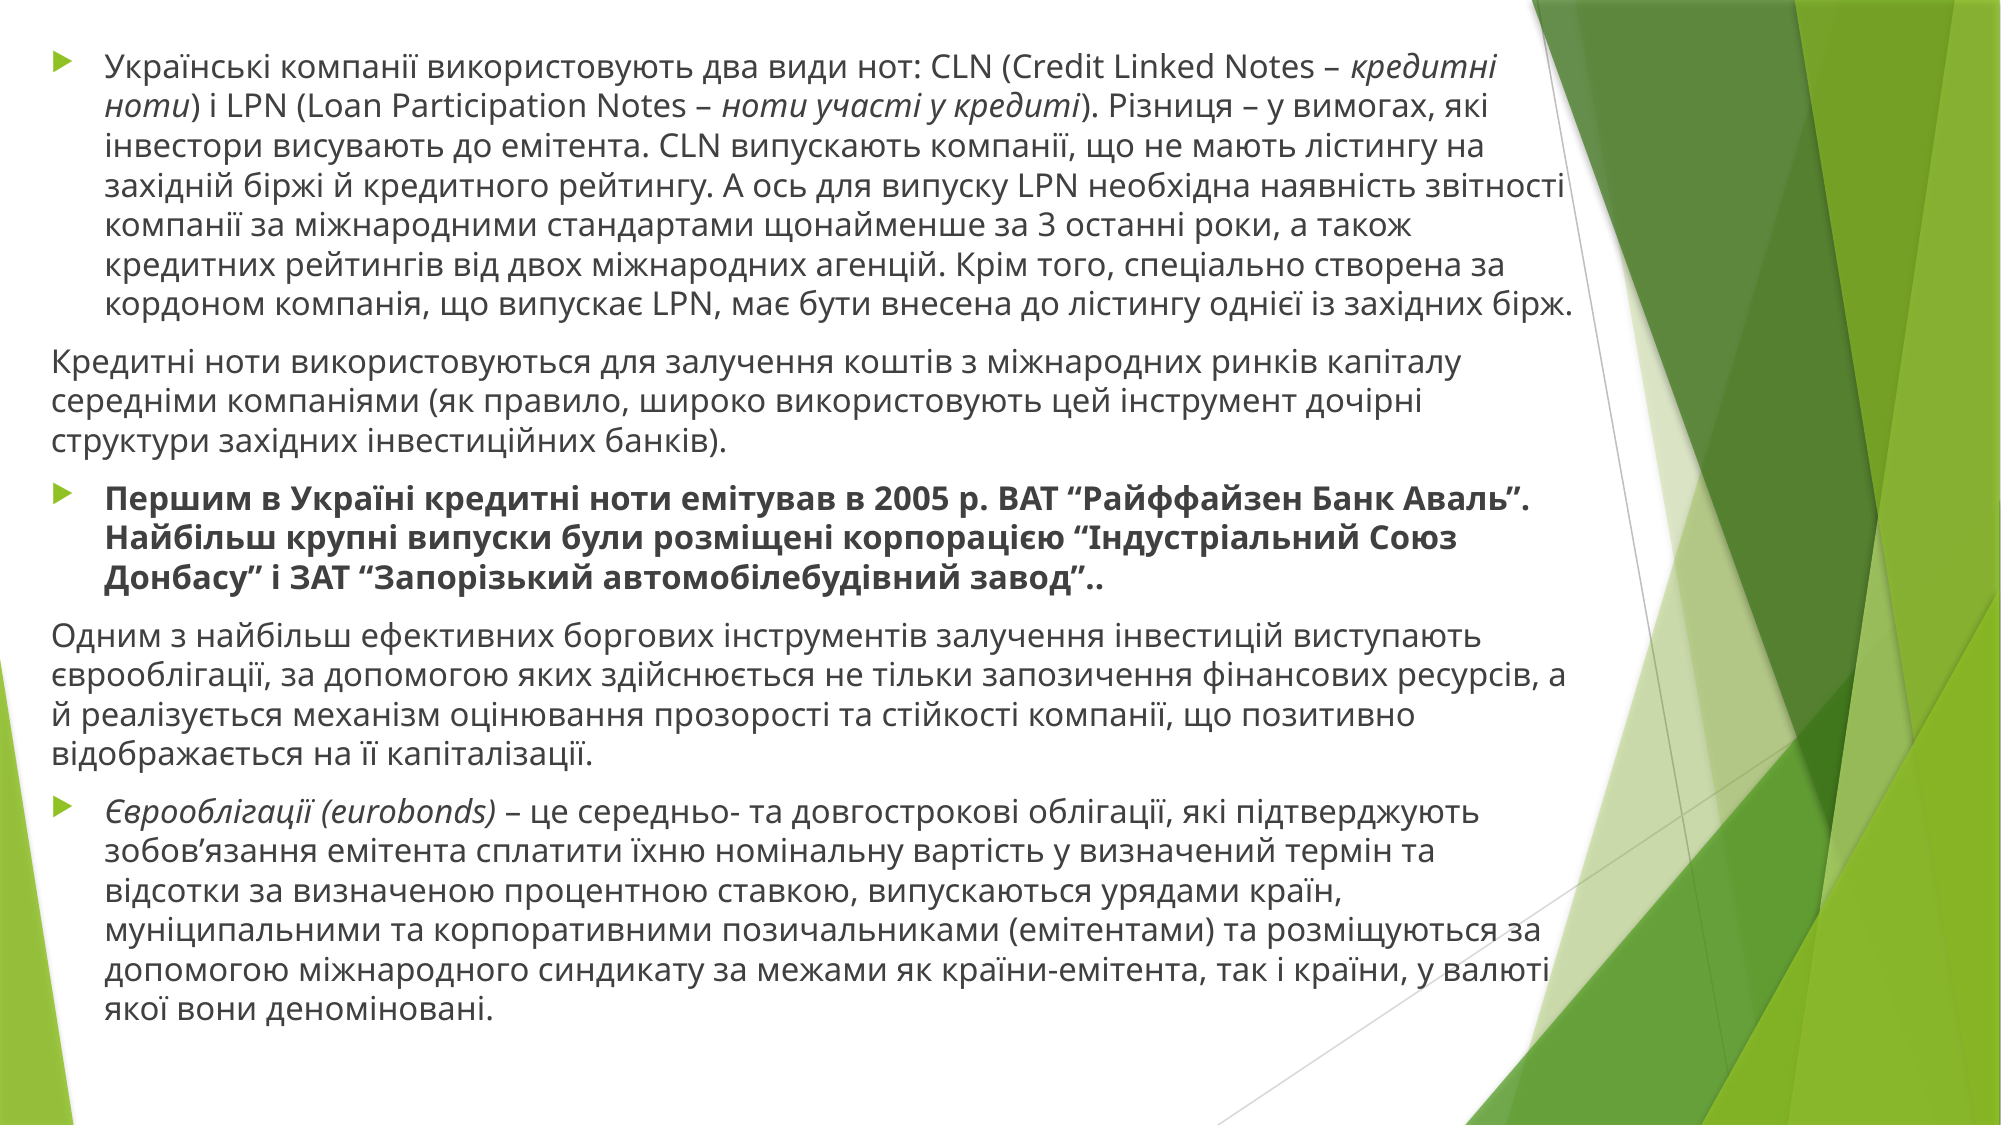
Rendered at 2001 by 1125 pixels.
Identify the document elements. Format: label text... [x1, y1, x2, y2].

list Українські компанії використовують два види нот: CLN (Credit Linked Notes – кредитні ноти) і LPN (Loan Participation Notes – ноти участі у кредиті). Різниця – у вимогах, які інвестори висувають до емітента. CLN випускають компанії, що не мають лістингу на західній біржі й кредитного рейтингу. А ось для випуску LPN необхідна наявність звітності компанії за міжнародними стандартами щонайменше за 3 останні роки, а також кредитних рейтингів від двох міжнародних агенцій. Крім того, спеціально створена за кордоном компанія, що випускає LPN, має бути внесена до лістингу однієї із західних бірж. Кредитні ноти використовуються для залучення коштів з міжнародних ринків капіталу середніми компаніями (як правило, широко використовують цей інструмент дочірні структури західних інвестиційних банків). Першим в Україні кредитні ноти емітував в 2005 р. ВАТ “Райффайзен Банк Аваль”. Найбільш крупні випуски були розміщені корпорацією “Індустріальний Союз Донбасу” і ЗАТ “Запорізький автомобілебудівний завод”.. Одним з найбільш ефективних боргових інструментів залучення інвестицій виступають єврооблігації, за допомогою яких здійснюється не тільки запозичення фінансових ресурсів, а й реалізується механізм оцінювання прозорості та стійкості компанії, що позитивно відображається на її капіталізації. Єврооблігації (eurobonds) – це середньо- та довгострокові облігації, які підтверджують зобов’язання емітента сплатити їхню номінальну вартість у визначений термін та відсотки за визначеною процентною ставкою, випускаються урядами країн, муніципальними та корпоративними позичальниками (емітентами) та розміщуються за допомогою міжнародного синдикату за межами як країни-емітента, так і країни, у валюті якої вони деноміновані. [35, 38, 1599, 1073]
